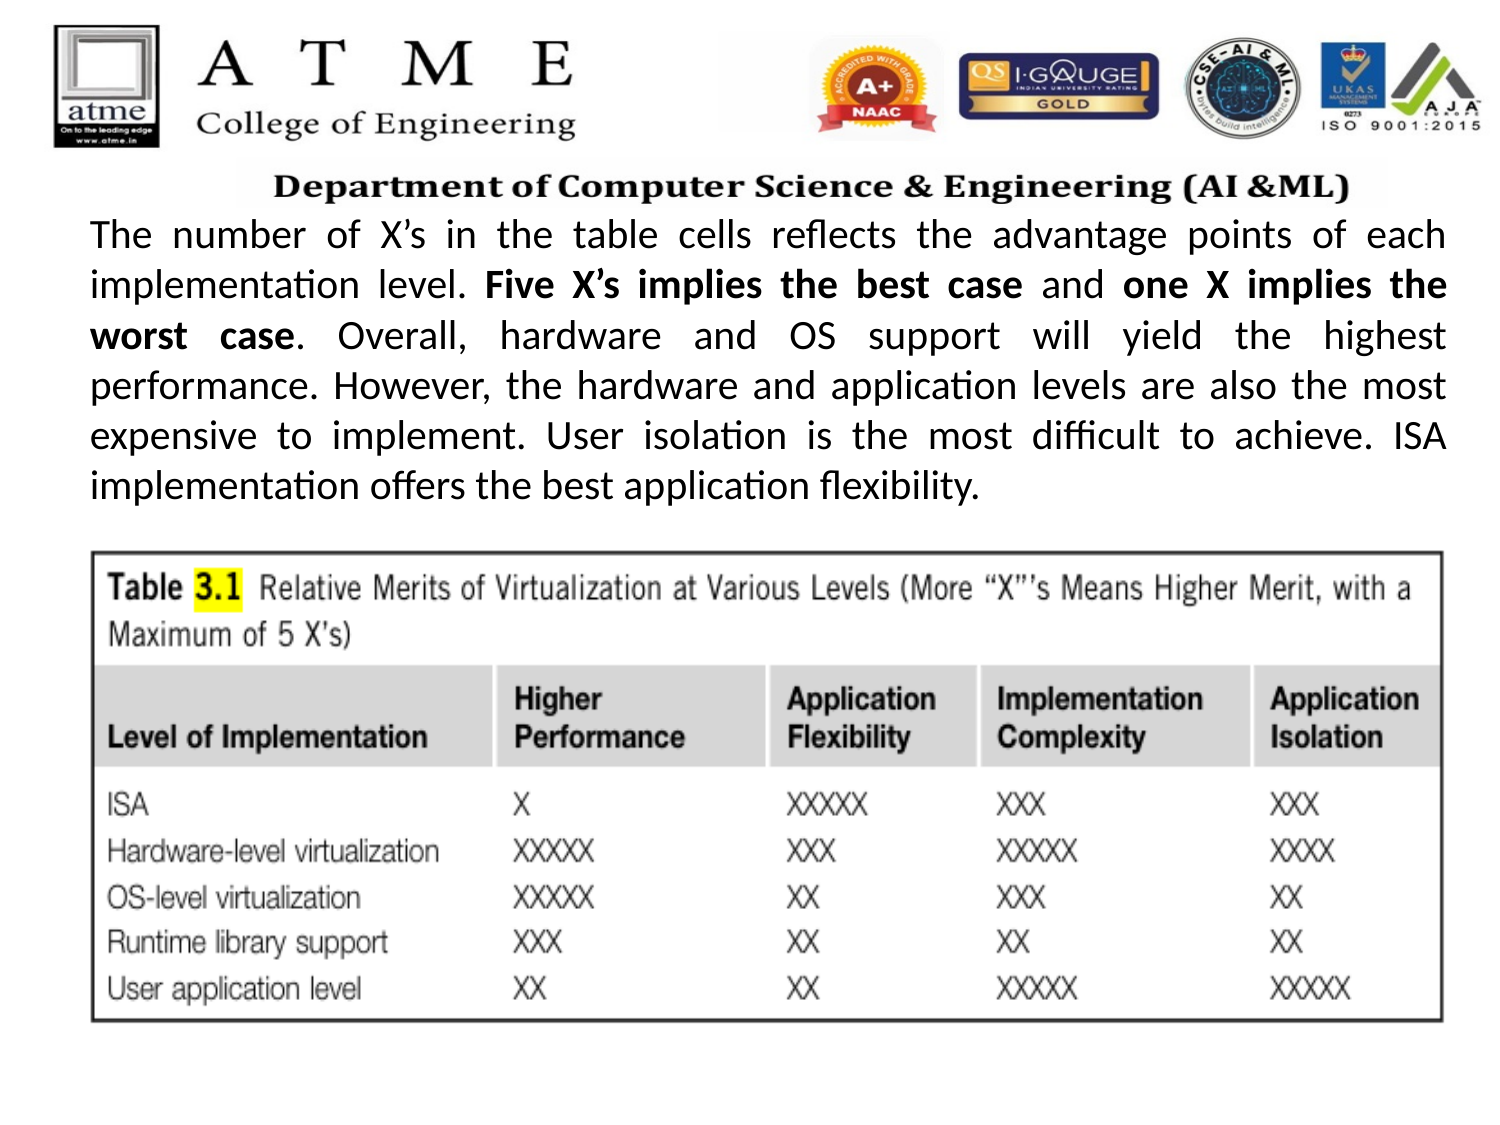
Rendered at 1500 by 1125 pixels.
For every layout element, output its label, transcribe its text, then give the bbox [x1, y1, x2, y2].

picture [24, 0, 1500, 226]
text_box The number of X’s in the table cells reflects the advantage points of each implementation level. Five X’s implies the best case and one X implies the worst case. Overall, hardware and OS support will yield the highest performance. However, the hardware and application levels are also the most expensive to implement. User isolation is the most difficult to achieve. ISA implementation offers the best application flexibility. [75, 234, 1463, 515]
picture [74, 524, 1456, 1038]
